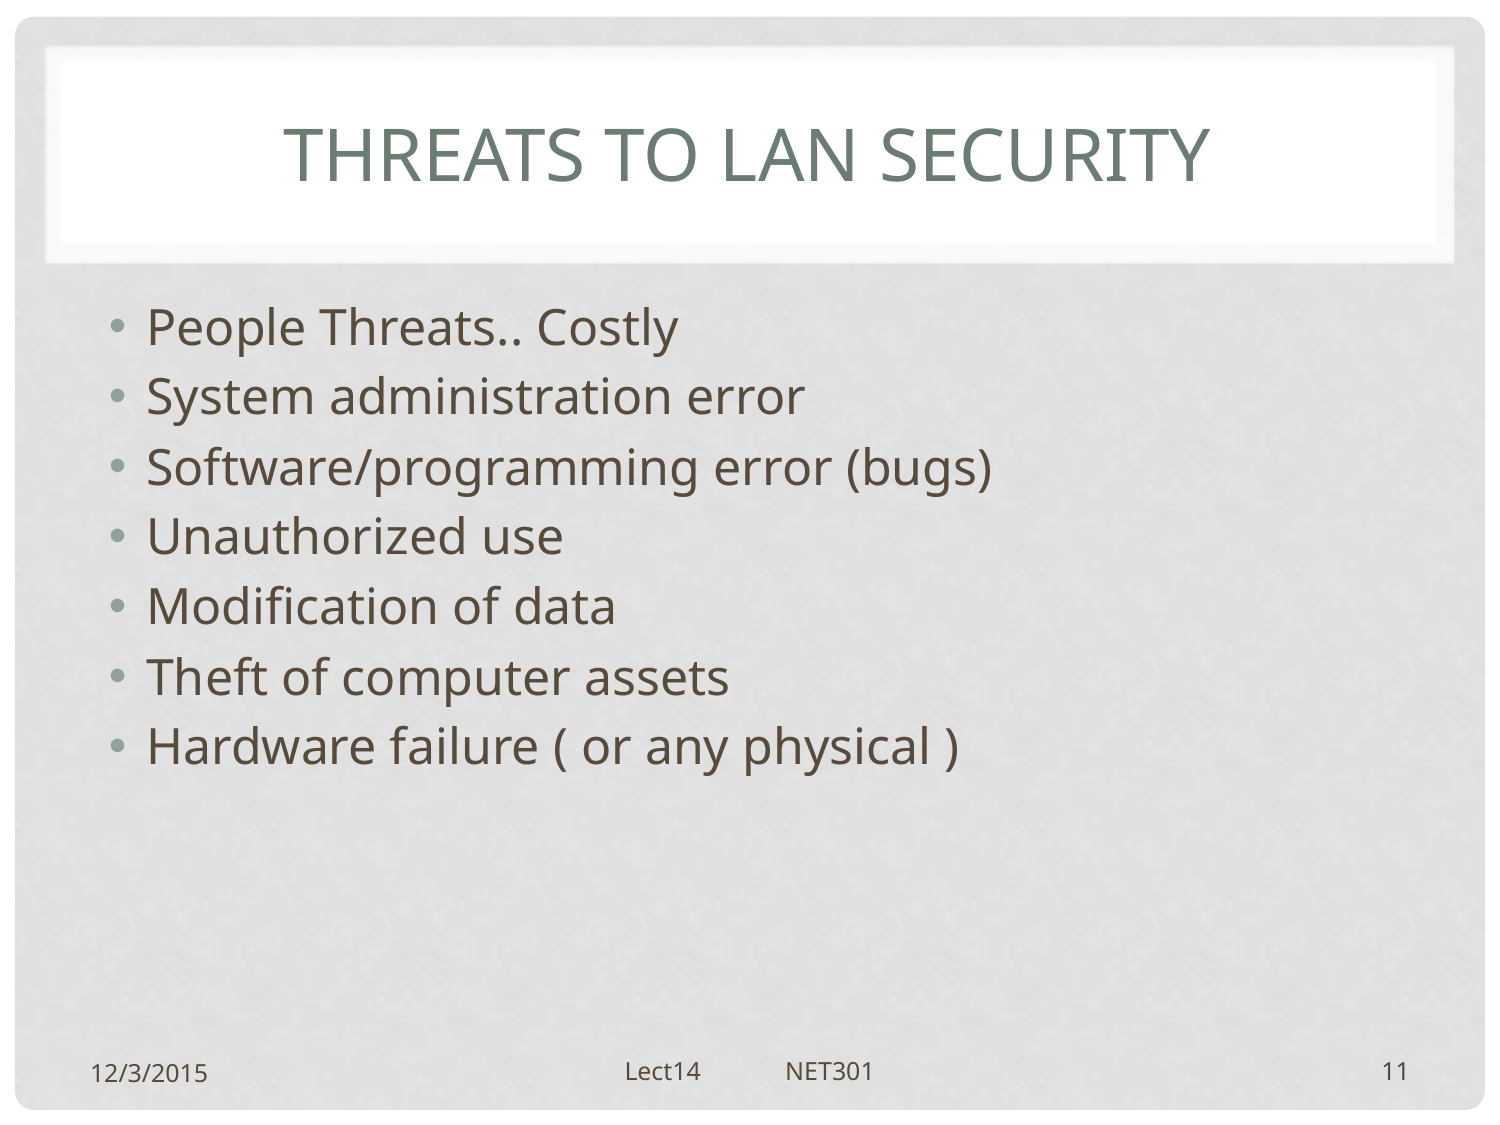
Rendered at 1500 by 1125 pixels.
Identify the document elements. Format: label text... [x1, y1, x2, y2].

footer Lect14 NET301 [512, 1042, 988, 1103]
title THREATS TO LAN SECURITY [69, 66, 1425, 238]
slide_number 11 [1074, 1042, 1425, 1103]
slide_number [75, 1042, 425, 1103]
list People Threats.. Costly System administration error Software/programming error (bugs) Unauthorized use Modification of data Theft of computer assets Hardware failure ( or any physical ) [75, 287, 1425, 1005]
